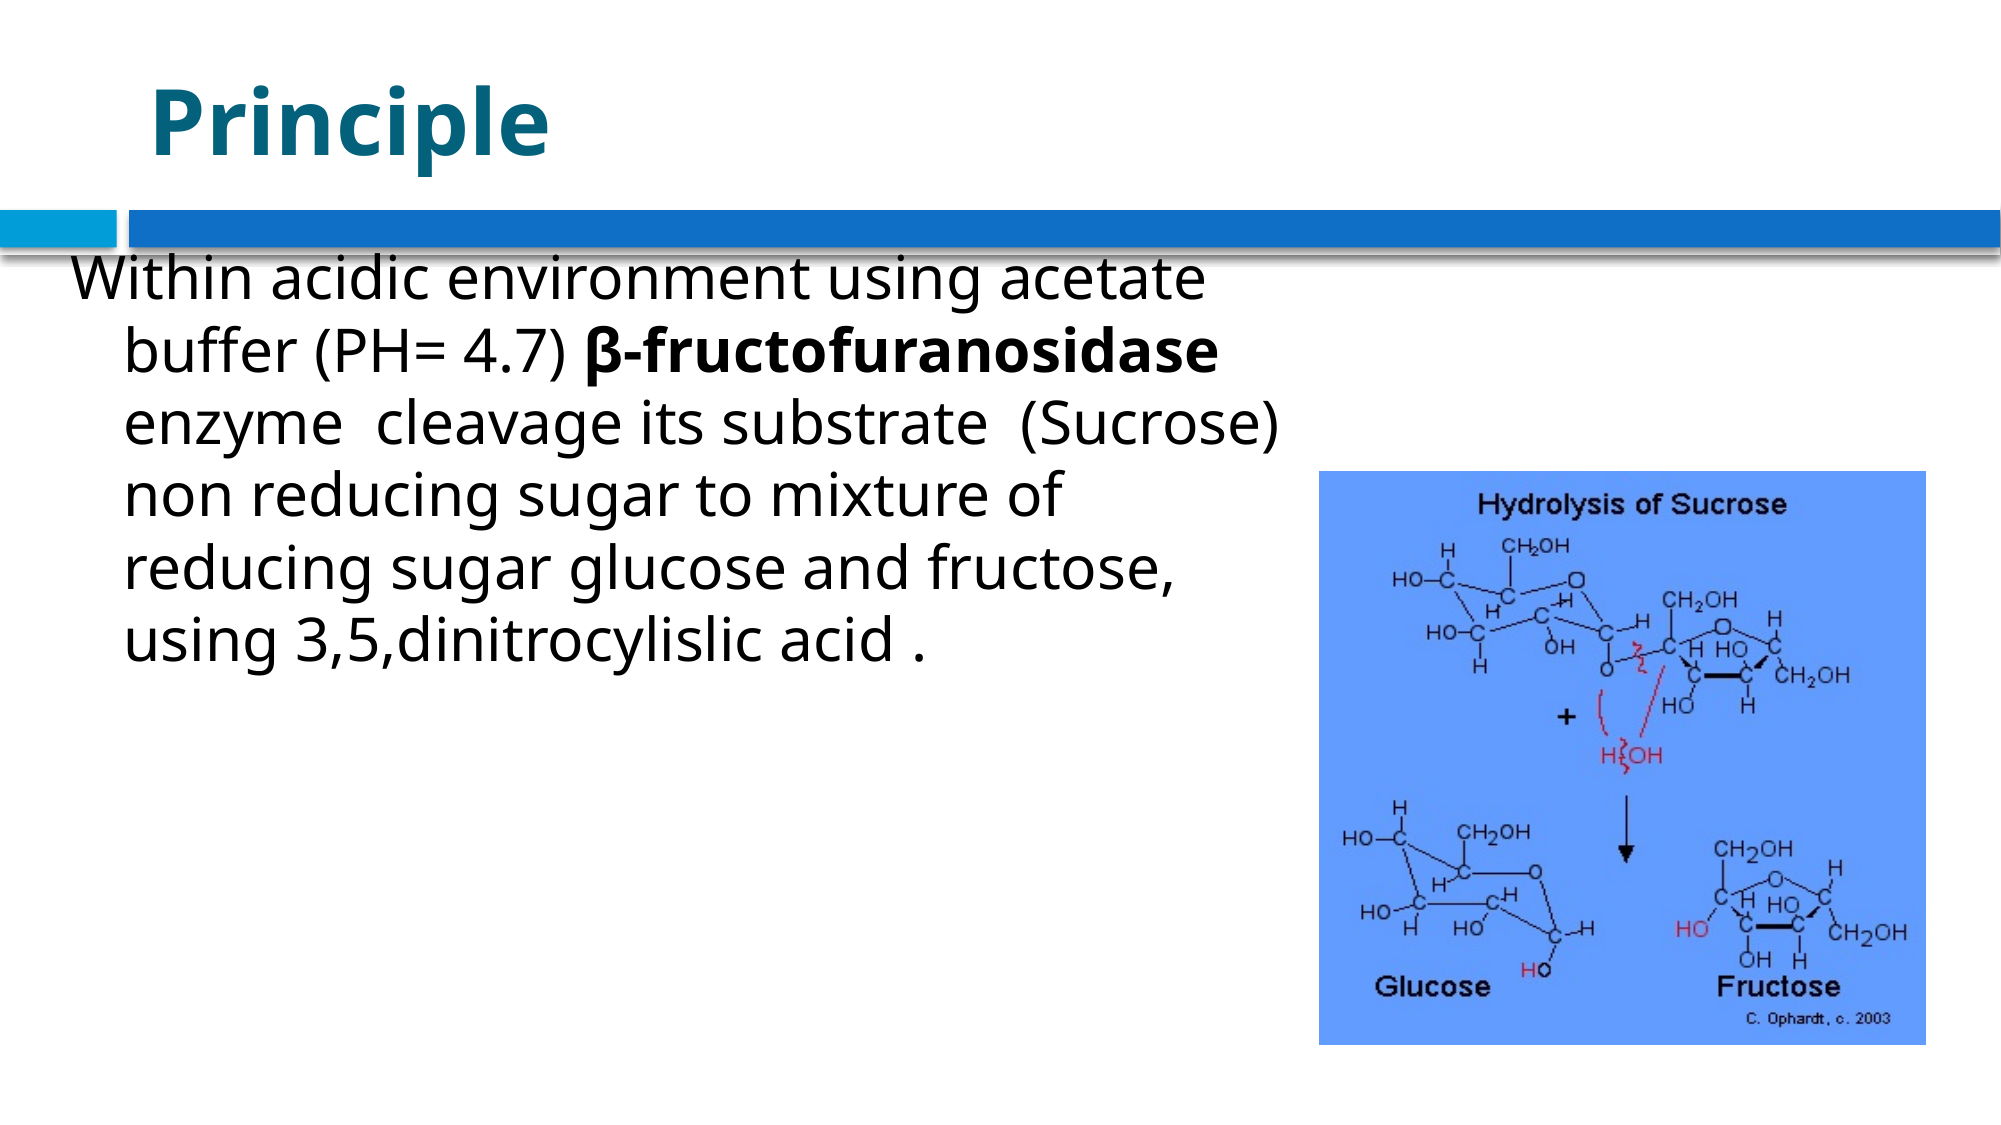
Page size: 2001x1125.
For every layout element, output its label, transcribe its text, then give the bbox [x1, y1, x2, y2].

picture [1318, 470, 1927, 1045]
list Within acidic environment using acetate buffer (PH= 4.7) β-fructofuranosidase enzyme cleavage its substrate (Sucrose) non reducing sugar to mixture of reducing sugar glucose and fructose, using 3,5,dinitrocylislic acid . [56, 231, 1305, 1043]
title Principle [133, 37, 1918, 200]
